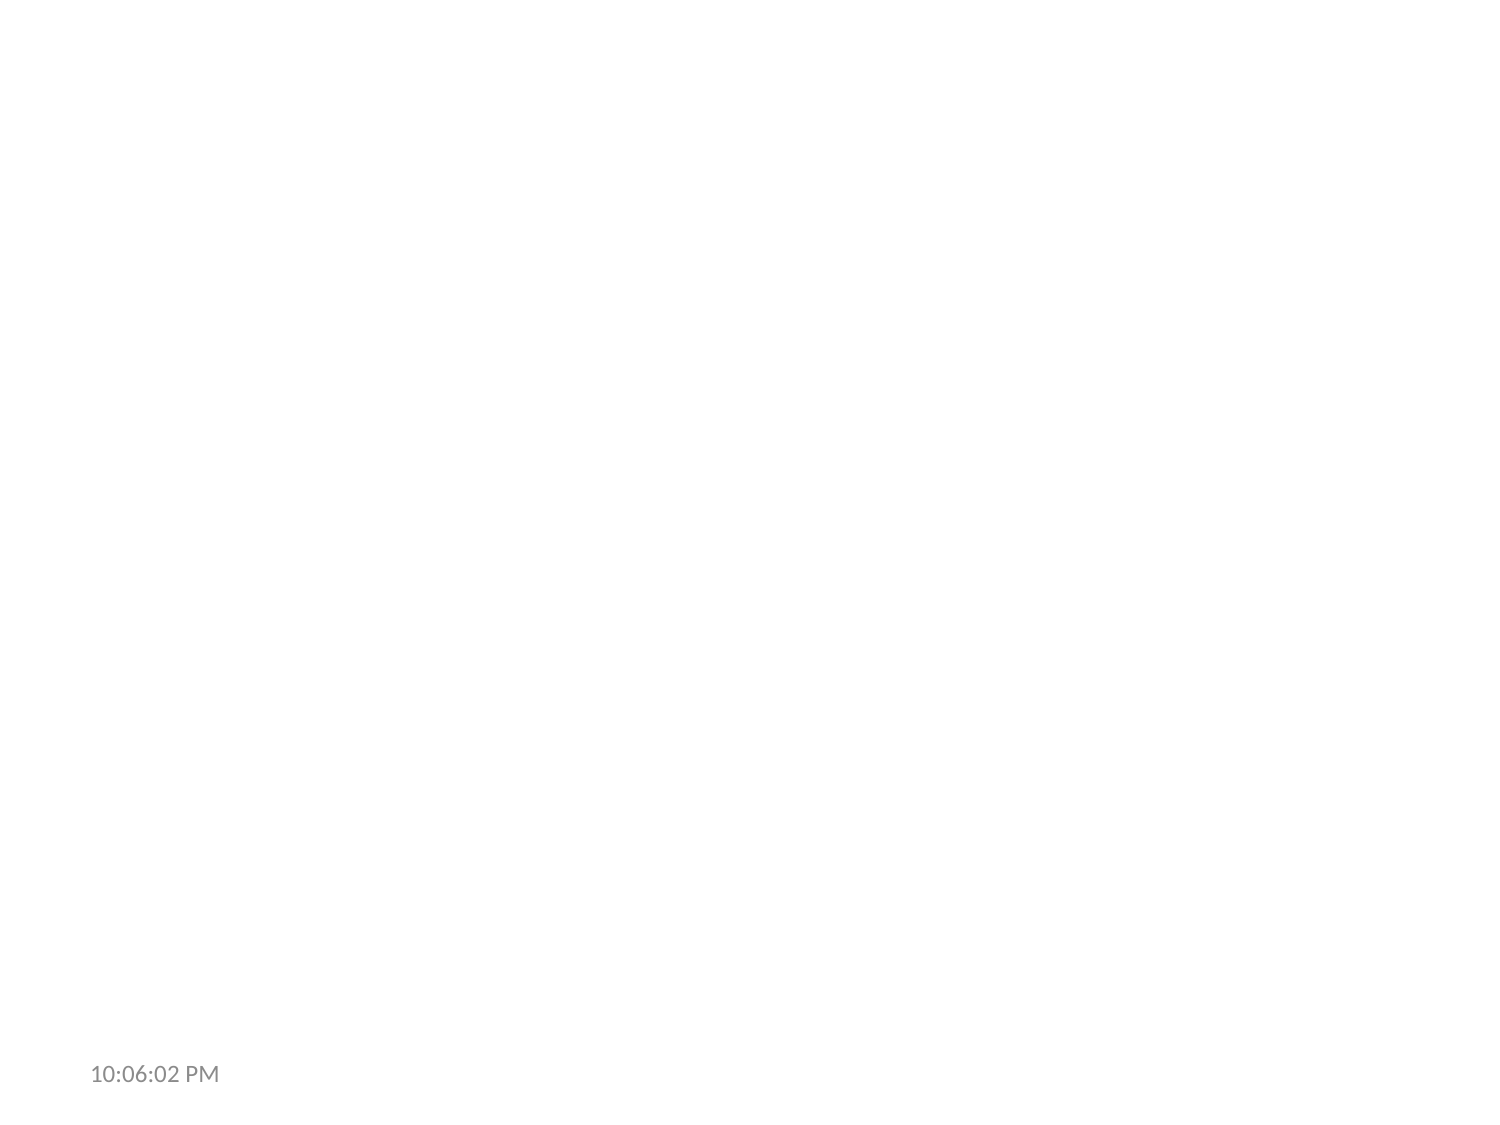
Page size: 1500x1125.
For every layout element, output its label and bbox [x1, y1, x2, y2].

slide_number [75, 1042, 425, 1103]
